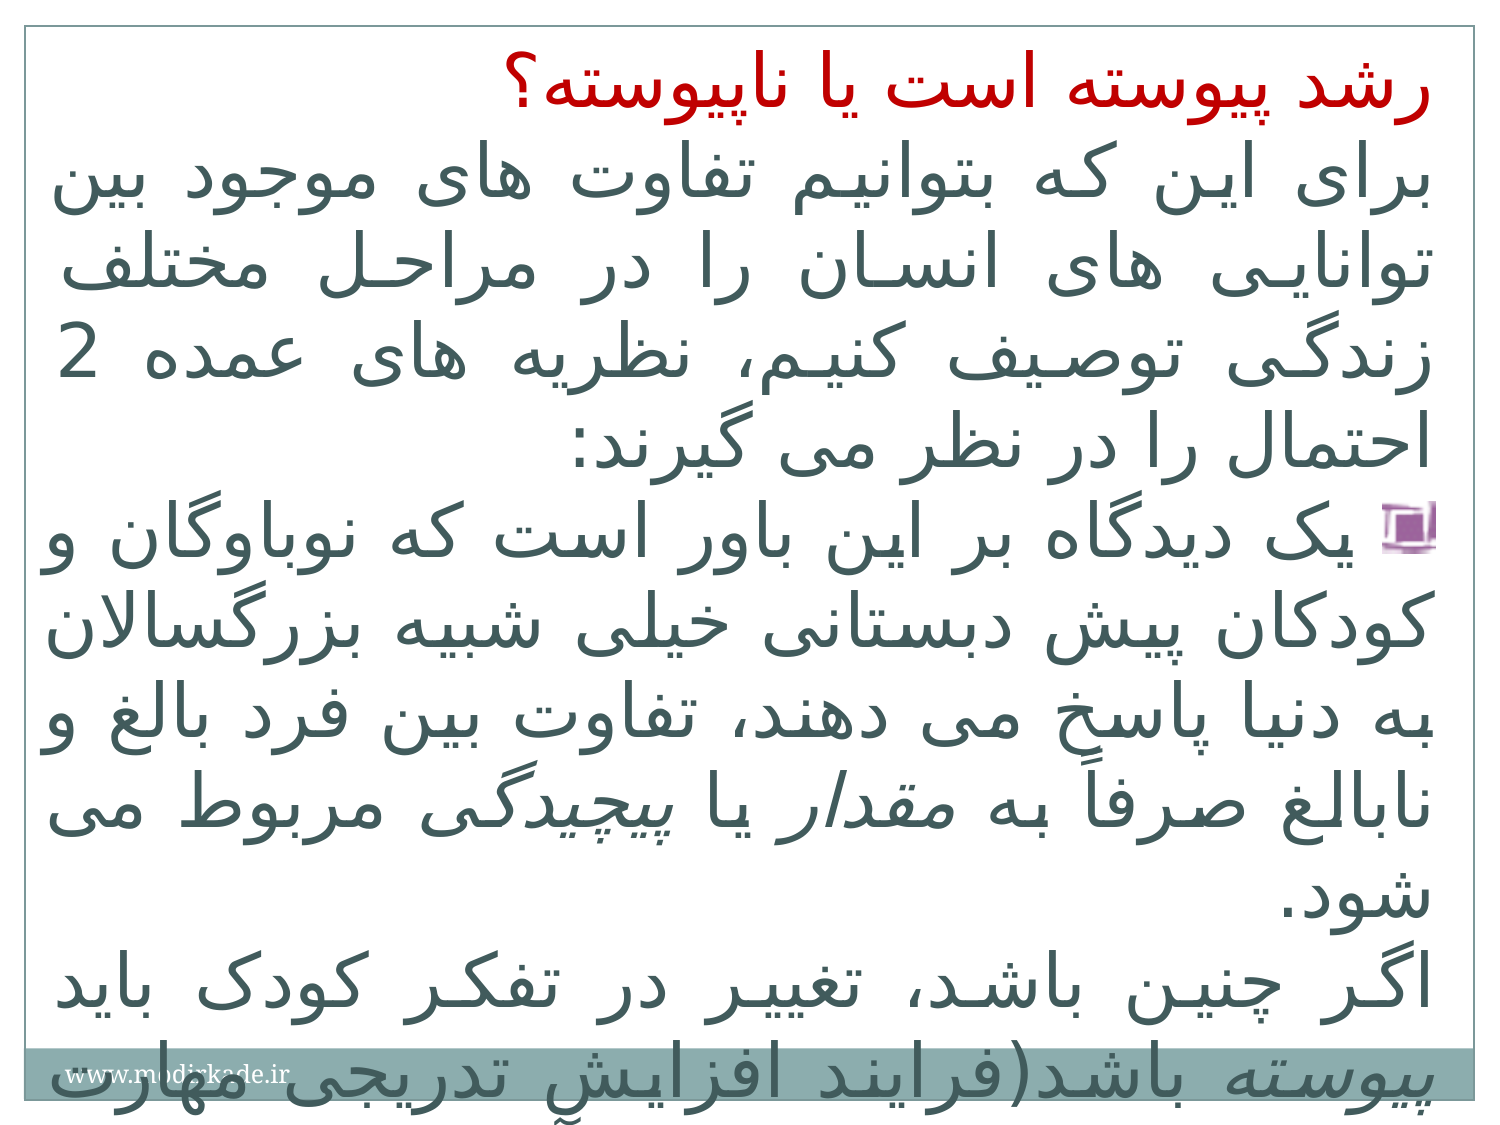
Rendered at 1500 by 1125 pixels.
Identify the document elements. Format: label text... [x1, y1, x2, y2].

text_box رشد پیوسته است یا ناپیوسته؟ برای این که بتوانیم تفاوت های موجود بین توانایی های انسان را در مراحل مختلف زندگی توصیف کنیم، نظریه های عمده 2 احتمال را در نظر می گیرند: یک دیدگاه بر این باور است که نوباوگان و کودکان پیش دبستانی خیلی شبیه بزرگسالان به دنیا پاسخ می دهند، تفاوت بین فرد بالغ و نابالغ صرفاً به مقدار یا پیچیدگی مربوط می شود. اگر چنین باشد، تغییر در تفکر کودک باید پیوسته باشد(فرایند افزایش تدریجی مهارت های یکسانی که از همان آغاز وجود داشته اند). [24, 24, 1450, 1125]
footer www.modirkade.ir [50, 1051, 638, 1112]
picture [1382, 501, 1436, 554]
